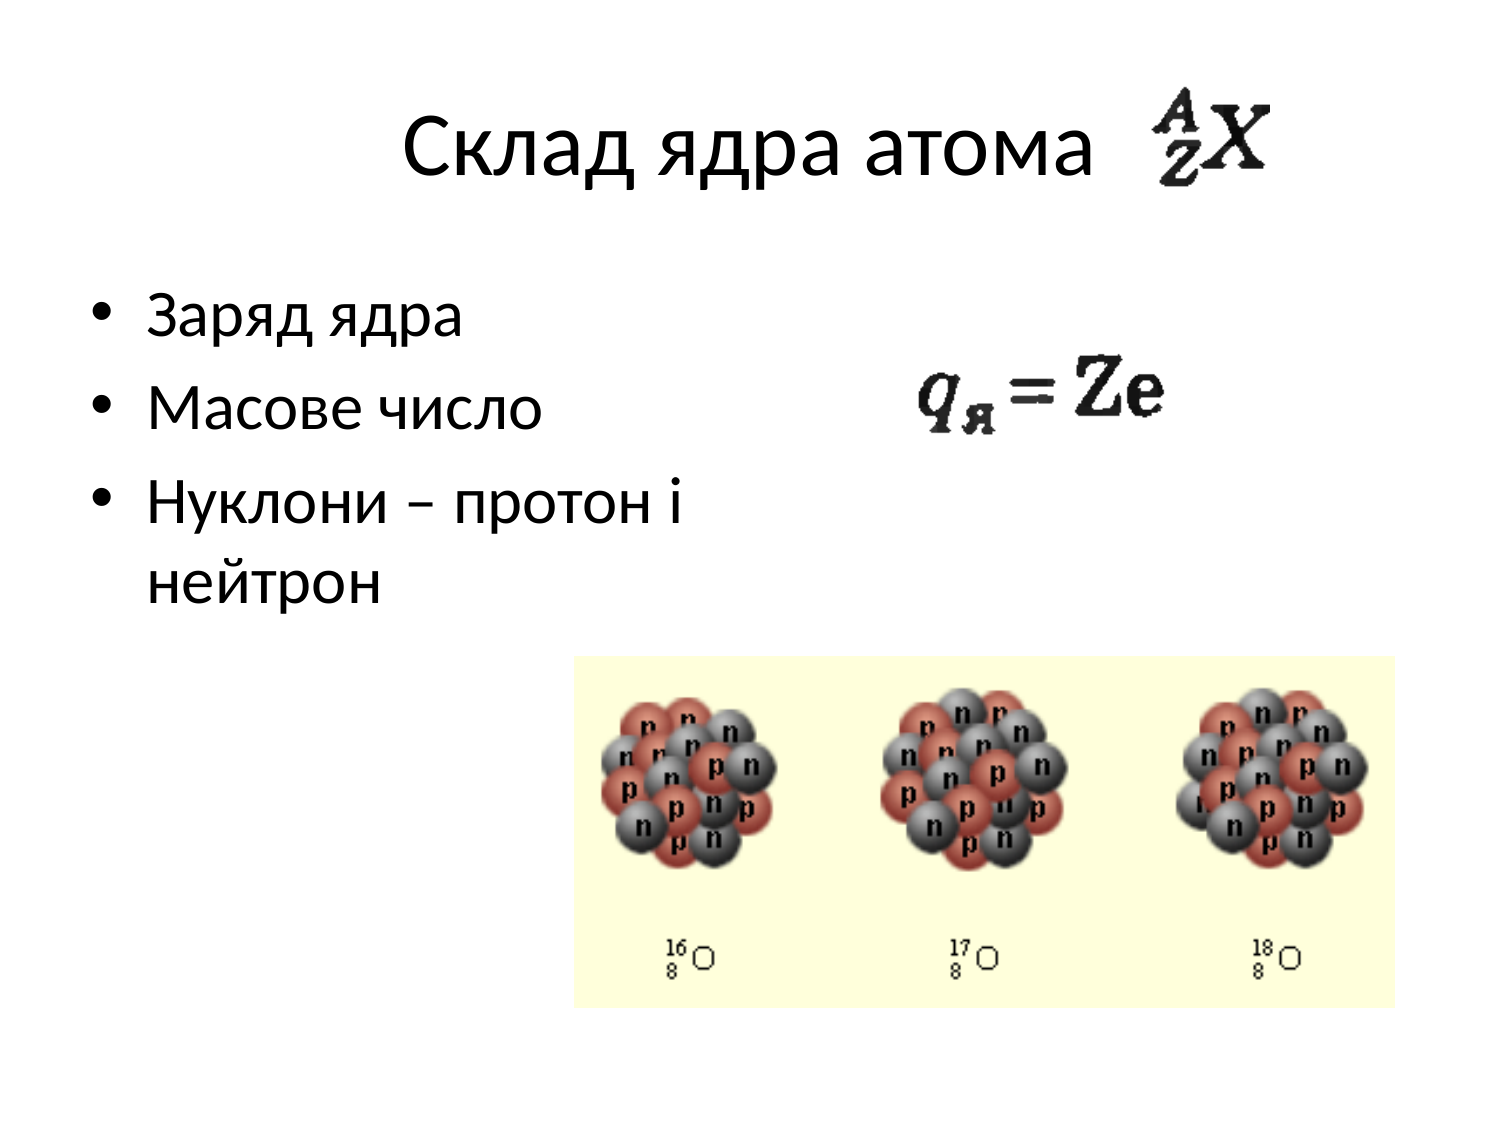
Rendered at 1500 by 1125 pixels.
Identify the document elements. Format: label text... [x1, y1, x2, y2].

picture [573, 656, 1395, 1009]
title Склад ядра атома [75, 45, 1425, 233]
picture [1136, 81, 1270, 194]
picture [890, 339, 1181, 447]
list Заряд ядра Масове число Нуклони – протон і нейтрон [75, 262, 750, 1005]
